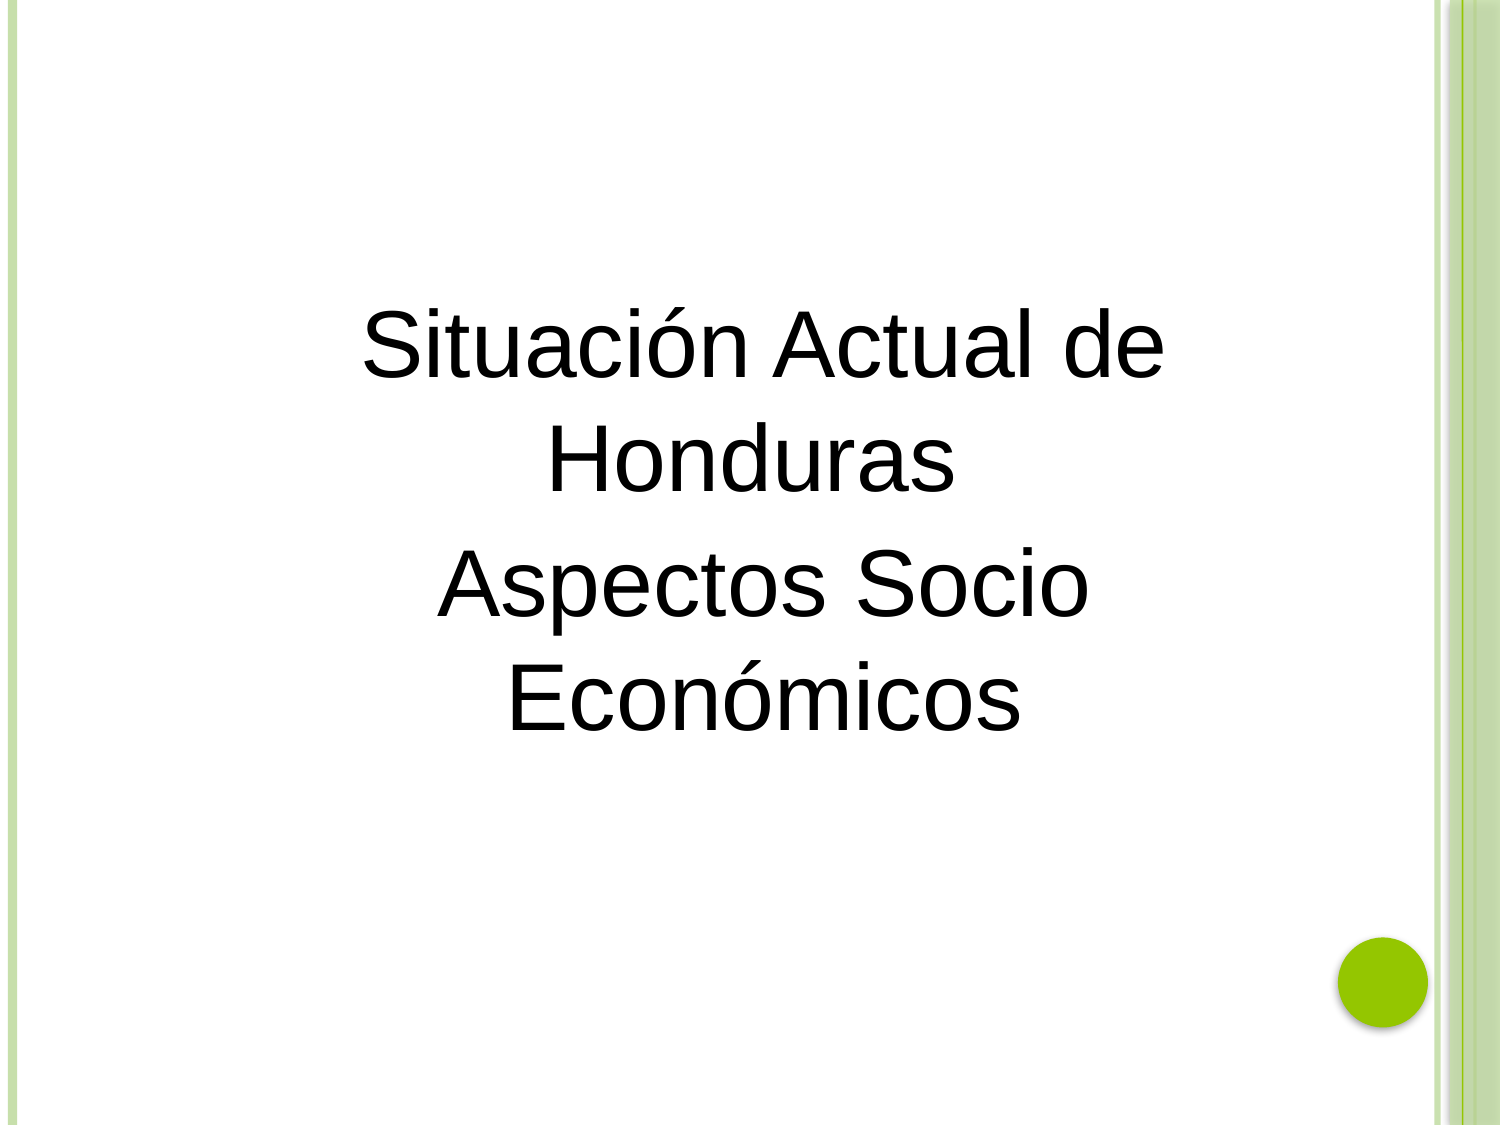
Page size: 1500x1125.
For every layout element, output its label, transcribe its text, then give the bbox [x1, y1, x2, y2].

list Situación Actual de Honduras Aspectos Socio Económicos [230, 149, 1299, 759]
